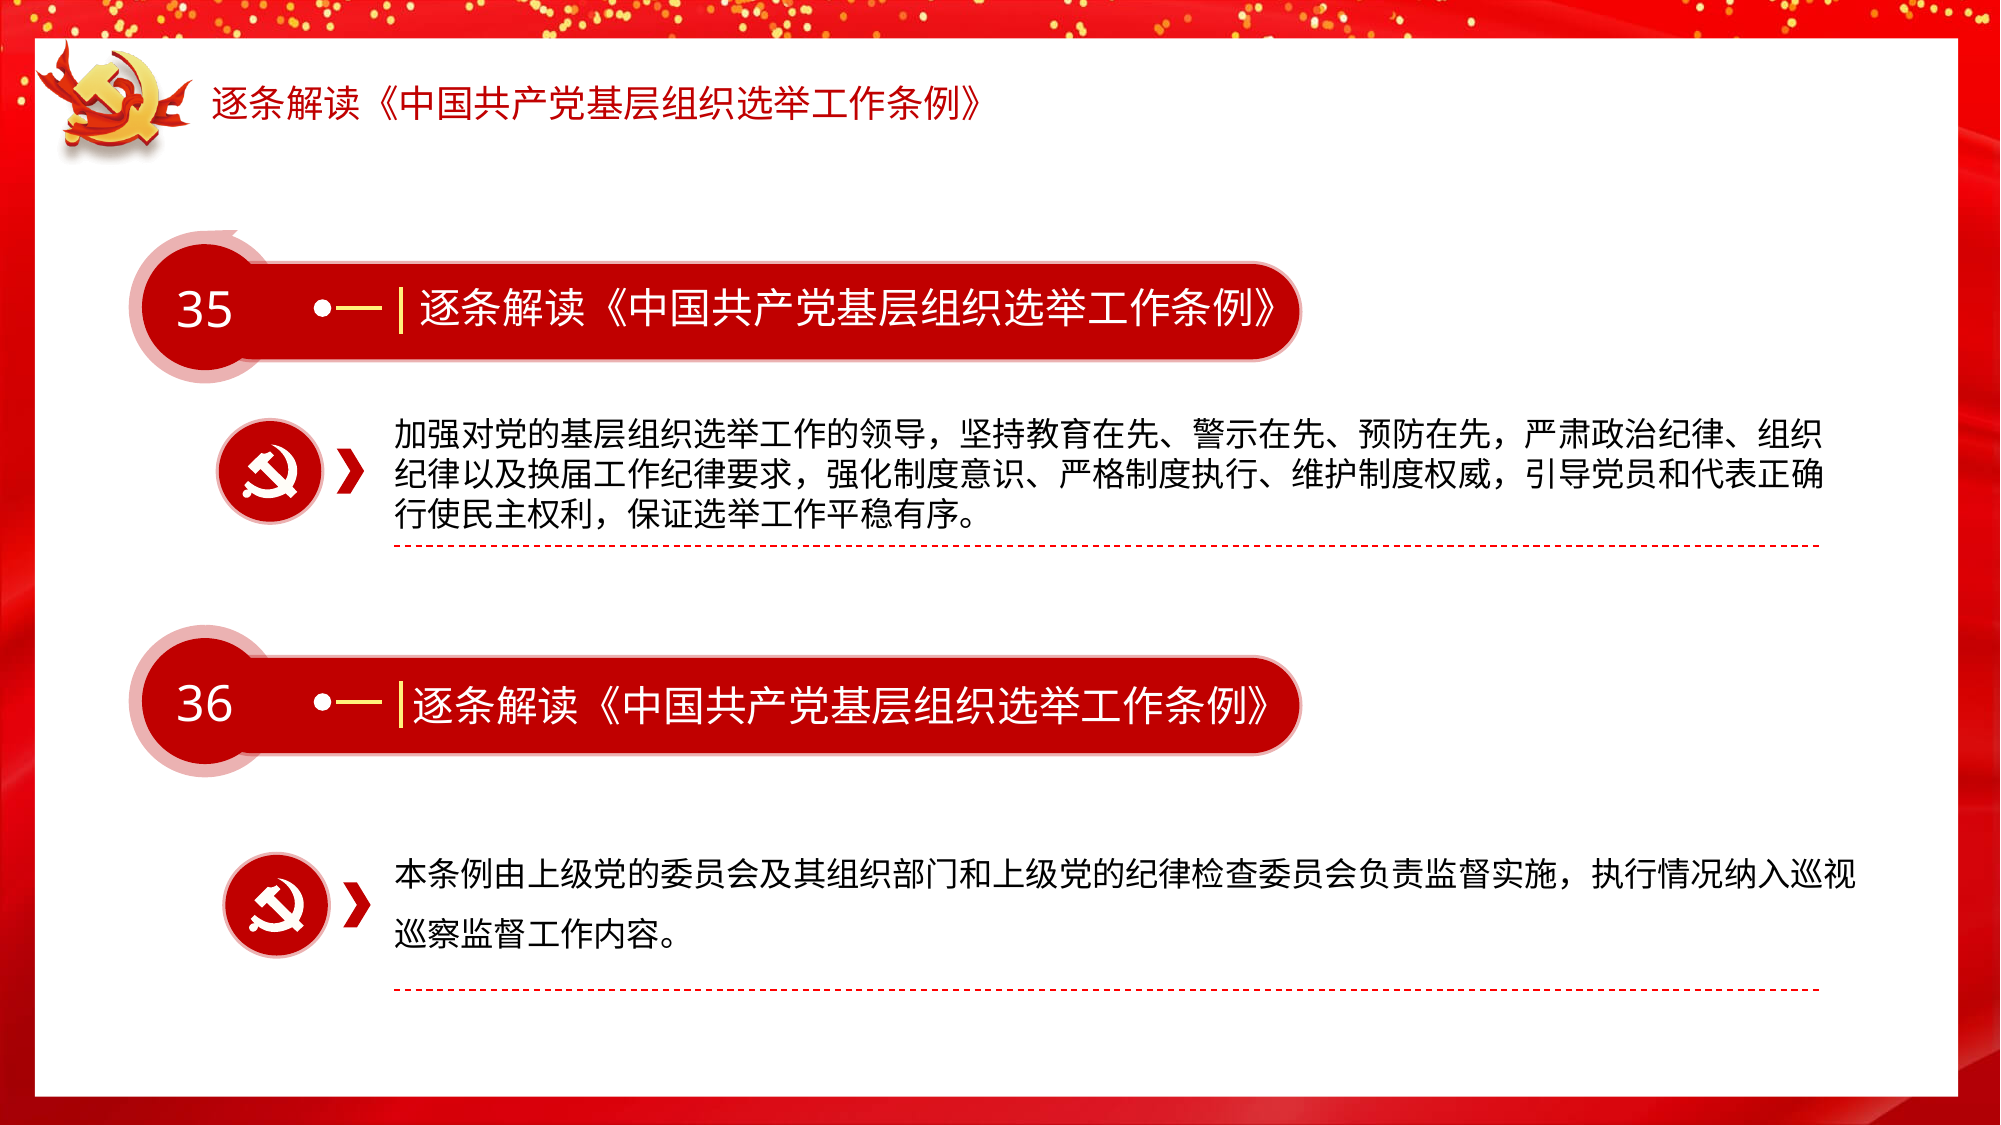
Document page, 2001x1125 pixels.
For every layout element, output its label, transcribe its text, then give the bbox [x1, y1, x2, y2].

text_box [336, 448, 365, 494]
text_box [343, 882, 371, 928]
text_box 本条例由上级党的委员会及其组织部门和上级党的纪律检查委员会负责监督实施，执行情况纳入巡视巡察监督工作内容。 [379, 825, 1873, 961]
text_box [218, 421, 322, 522]
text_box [141, 638, 1308, 765]
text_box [225, 854, 328, 956]
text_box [141, 244, 1315, 371]
picture [0, 0, 2000, 1125]
text_box 逐条解读《中国共产党基层组织选举工作条例》 [196, 72, 1014, 132]
text_box 加强对党的基层组织选举工作的领导，坚持教育在先、警示在先、预防在先，严肃政治纪律、组织纪律以及换届工作纪律要求，强化制度意识、严格制度执行、维护制度权威，引导党员和代表正确行使民主权利，保证选举工作平稳有序。 [379, 405, 1842, 541]
text_box [34, 37, 1959, 1098]
